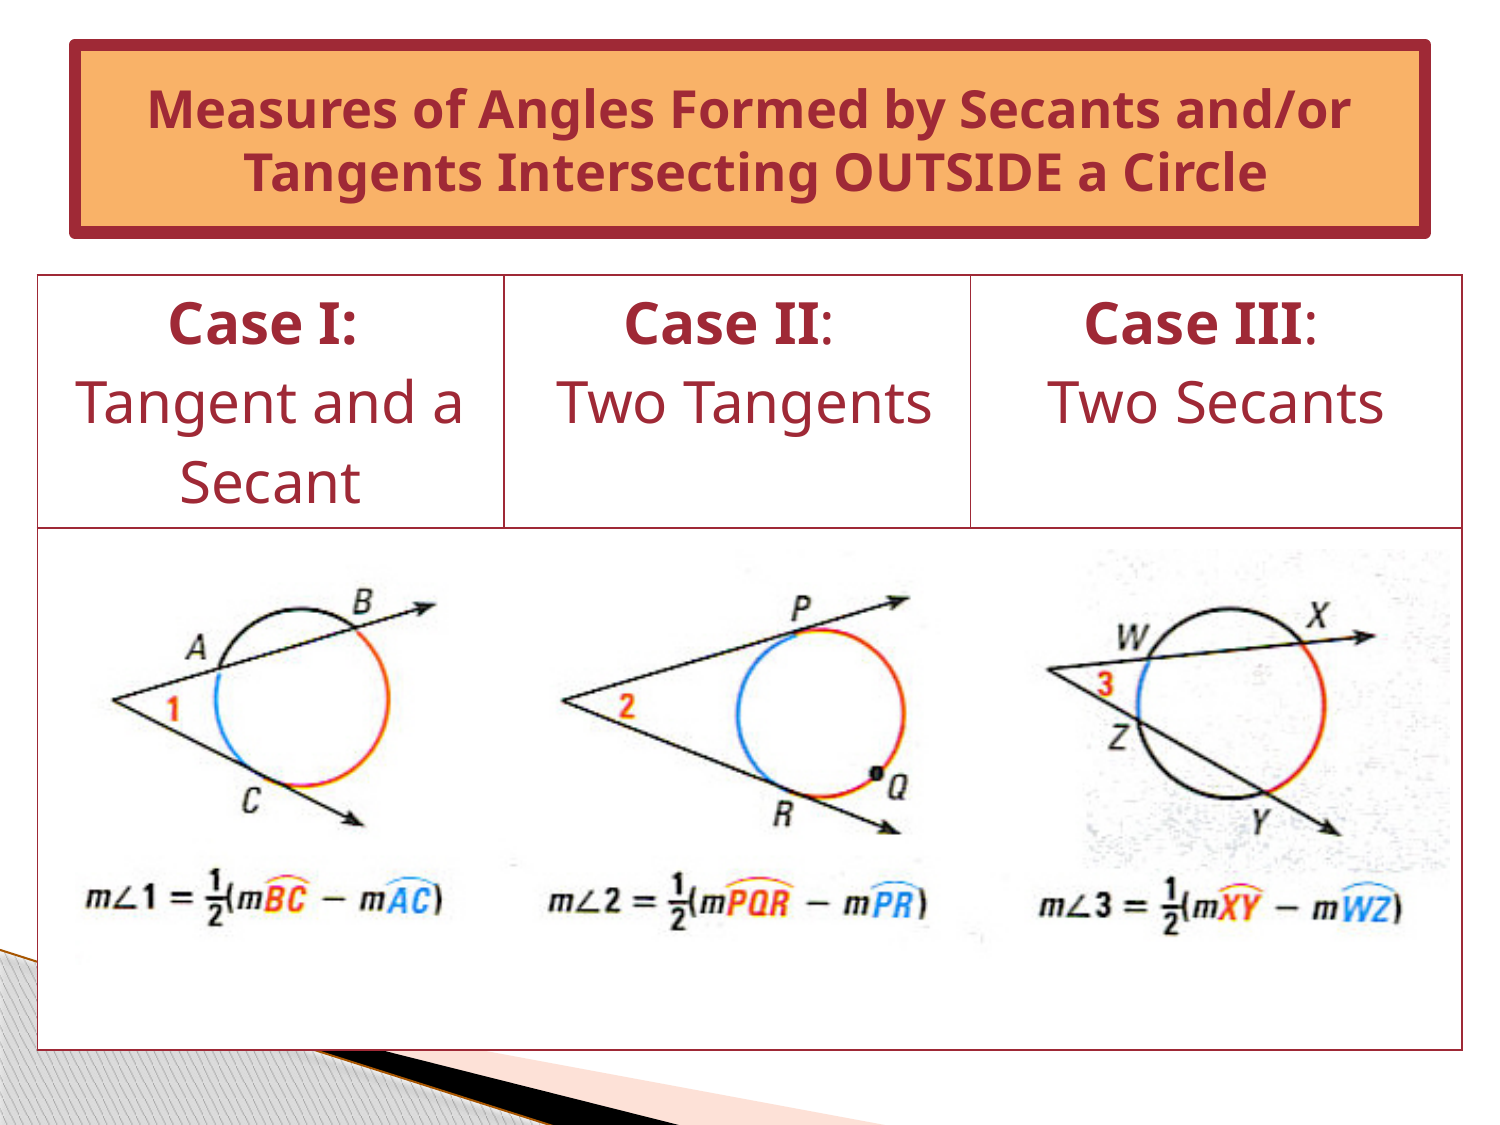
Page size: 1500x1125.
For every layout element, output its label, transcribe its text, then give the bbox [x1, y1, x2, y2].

picture [74, 549, 1451, 965]
table_header Case III: Two Secants [971, 276, 1461, 527]
table_cell [38, 529, 1461, 1049]
table_header Case II: Two Tangents [505, 276, 970, 527]
table_header Case I: Tangent and a Secant [38, 276, 503, 527]
title Measures of Angles Formed by Secants and/or Tangents Intersecting OUTSIDE a Circle [75, 45, 1425, 233]
